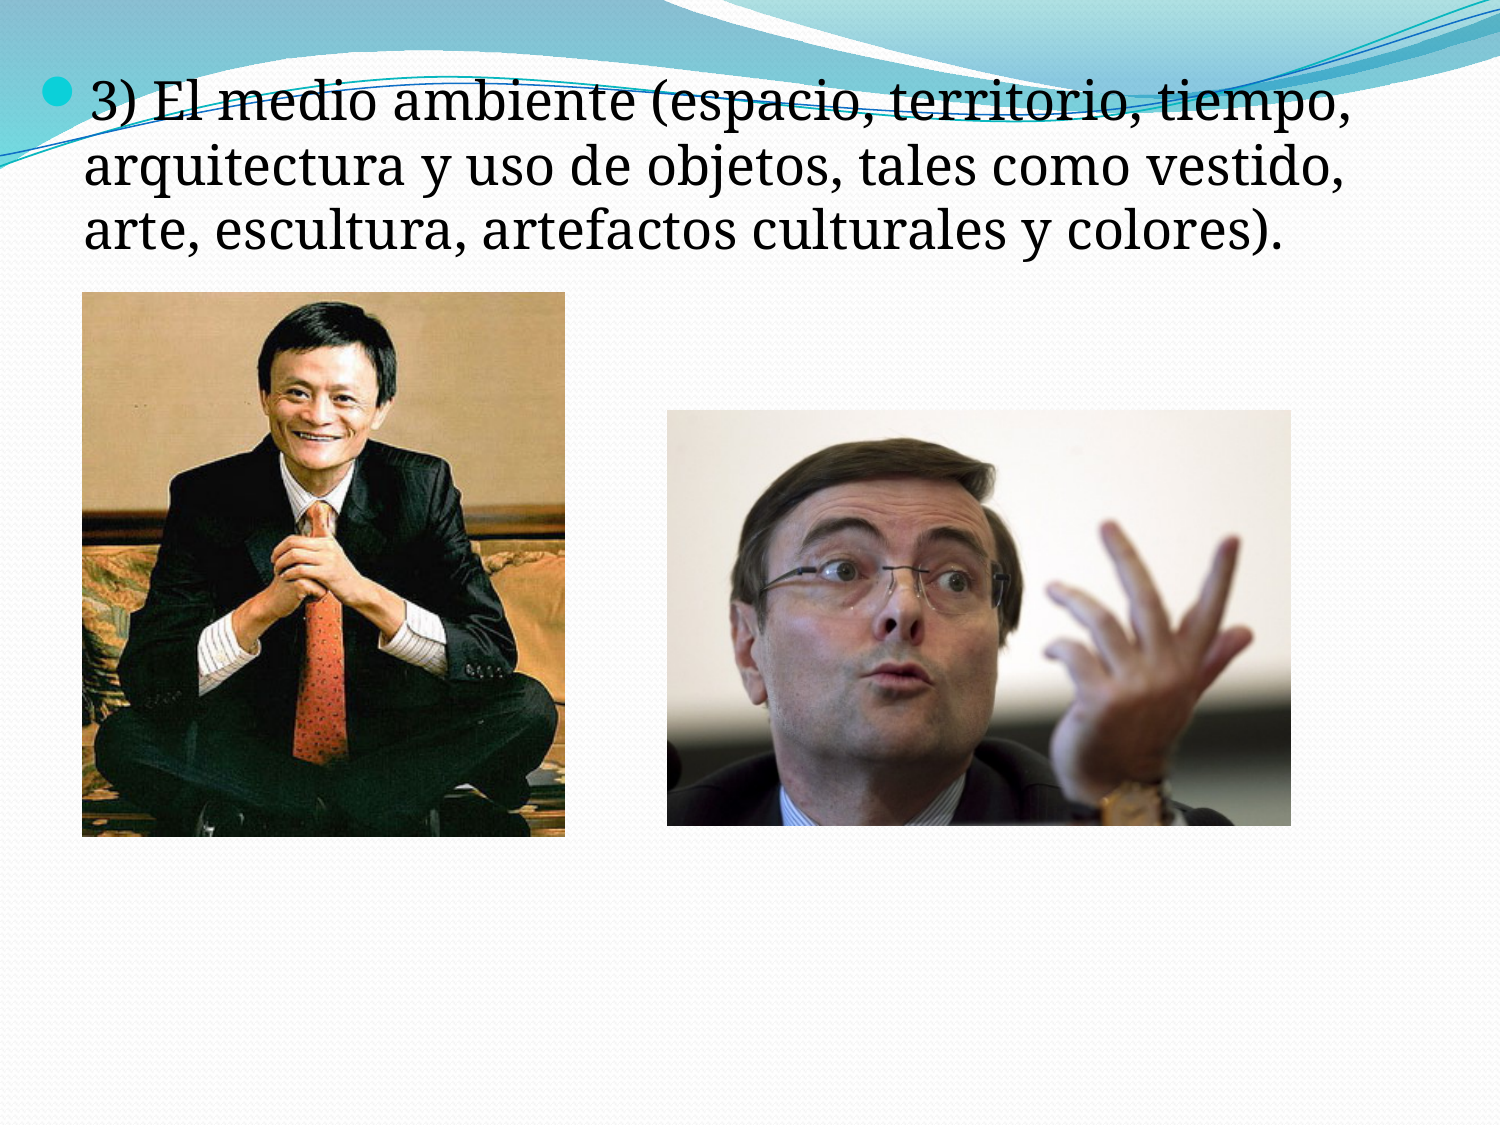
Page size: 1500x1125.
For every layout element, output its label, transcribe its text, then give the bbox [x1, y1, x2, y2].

list 3) El medio ambiente (espacio, territorio, tiempo, arquitectura y uso de objetos, tales como vestido, arte, escultura, artefactos culturales y colores). [23, 58, 1425, 1038]
picture [81, 292, 566, 837]
picture [667, 409, 1291, 826]
